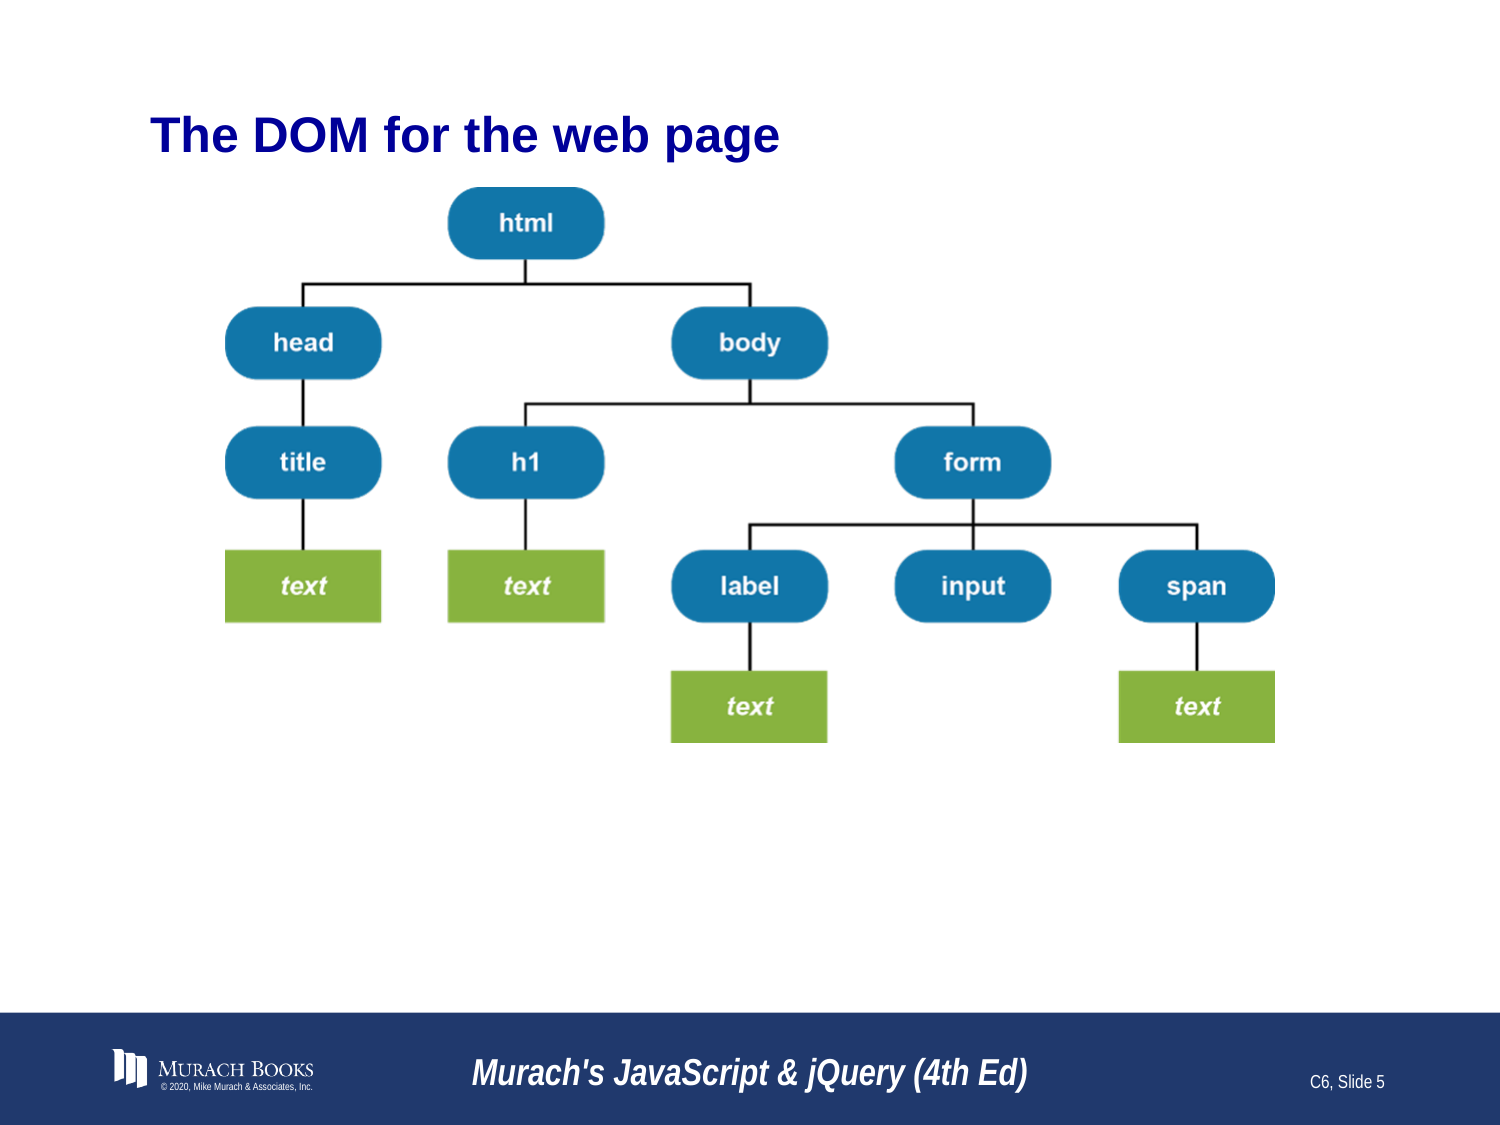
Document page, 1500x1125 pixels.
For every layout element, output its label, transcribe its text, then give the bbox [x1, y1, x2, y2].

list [225, 187, 1275, 743]
title The DOM for the web page [150, 102, 1350, 164]
footer © 2020, Mike Murach & Associates, Inc. [12, 1025, 463, 1100]
slide_number C6, Slide 5 [1087, 1025, 1400, 1100]
slide_number Murach's JavaScript & jQuery (4th Ed) [463, 1025, 1050, 1100]
